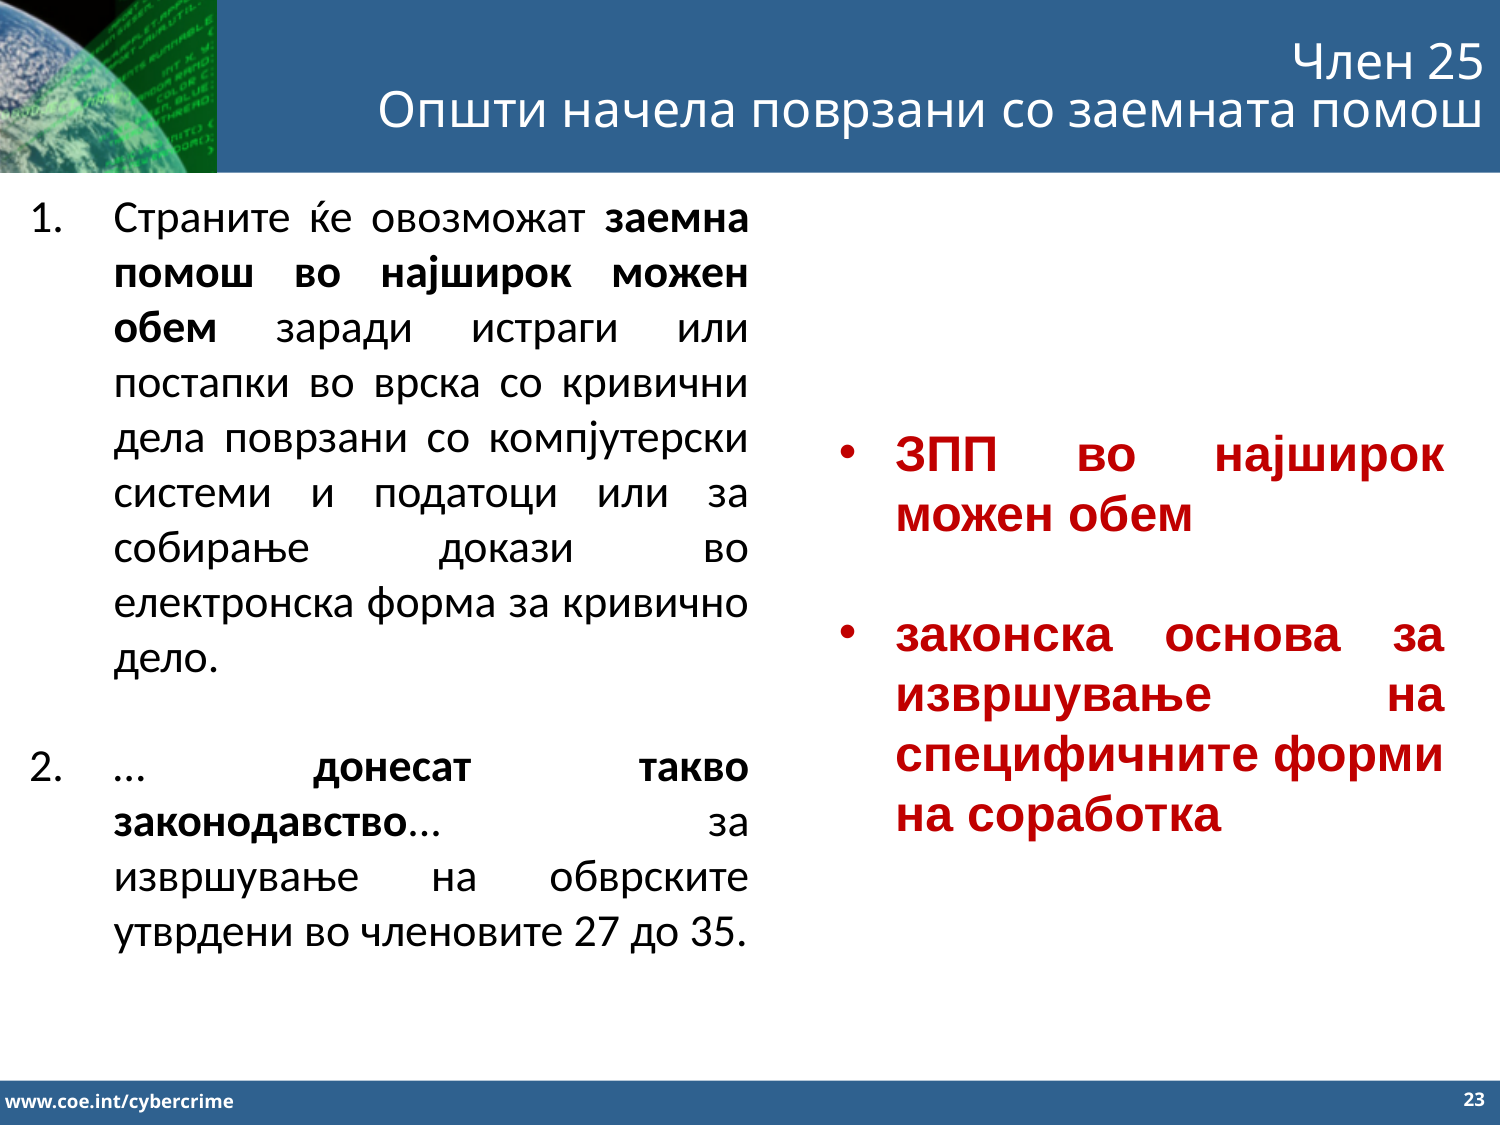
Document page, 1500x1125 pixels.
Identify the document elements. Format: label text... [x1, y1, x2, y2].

text_box ЗПП во најширок можен обем законска основа за извршување на специфичните форми на соработка [824, 413, 1460, 849]
slide_number 23 [1149, 1079, 1500, 1125]
picture [0, 1, 217, 173]
text_box Страните ќе овозможат заемна помош во најширок можен обем заради истраги или постапки во врска со кривични дела поврзани со компјутерски системи и податоци или за собирање докази во електронска форма за кривично дело. … донесат такво законодавство... за извршување на обврските утврдени во членовите 27 до 35. [14, 178, 765, 1019]
text_box Член 25 Општи начела поврзани со заемната помош [252, 13, 1500, 166]
